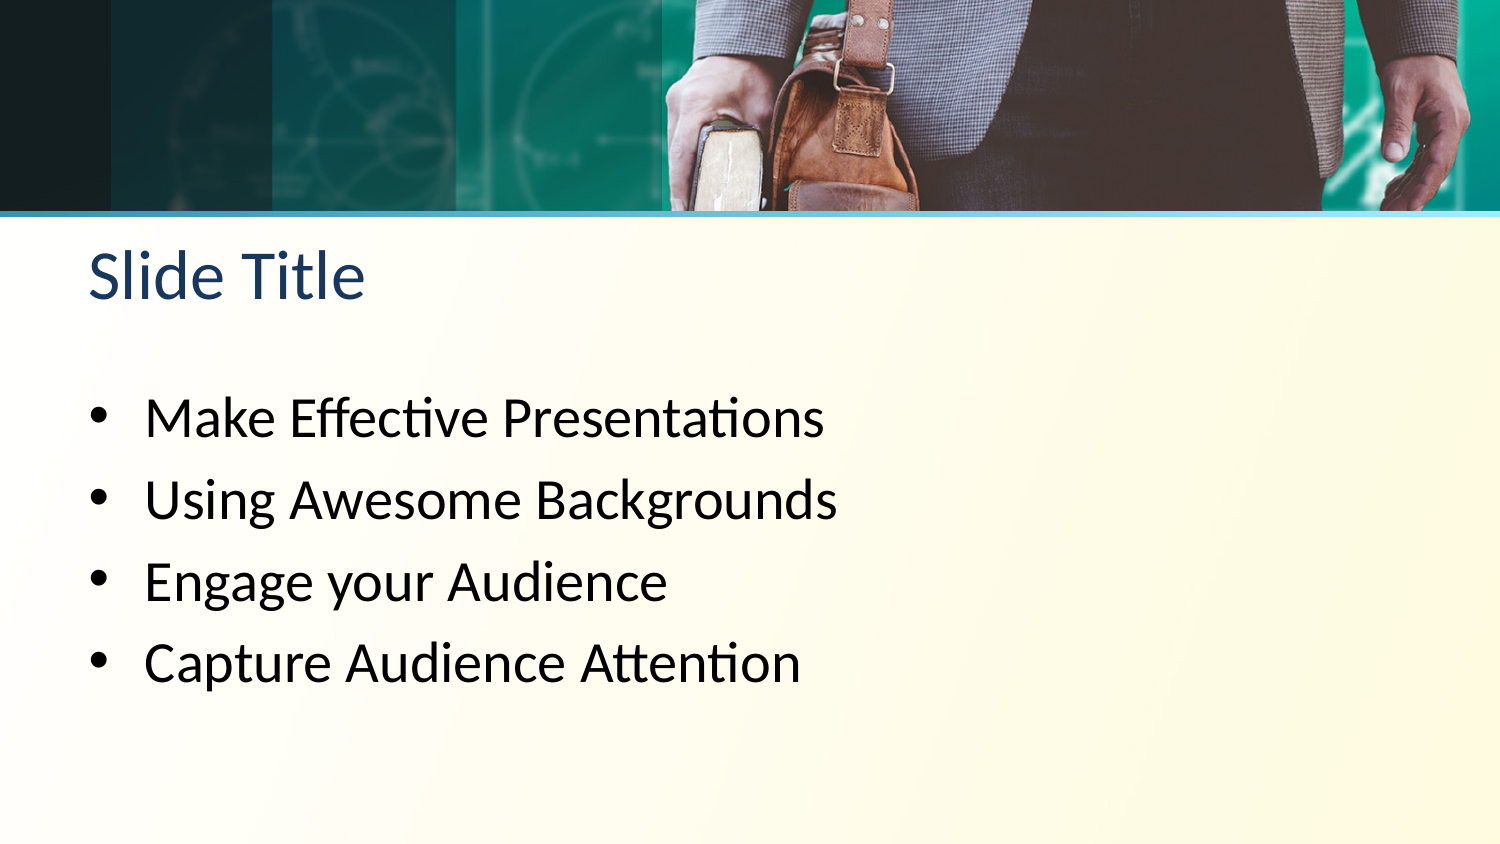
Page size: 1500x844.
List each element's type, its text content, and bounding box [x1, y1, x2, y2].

title Slide Title [73, 221, 1427, 322]
list Make Effective Presentations Using Awesome Backgrounds Engage your Audience Capture Audience Attention [73, 371, 1427, 773]
picture [0, 0, 1500, 844]
